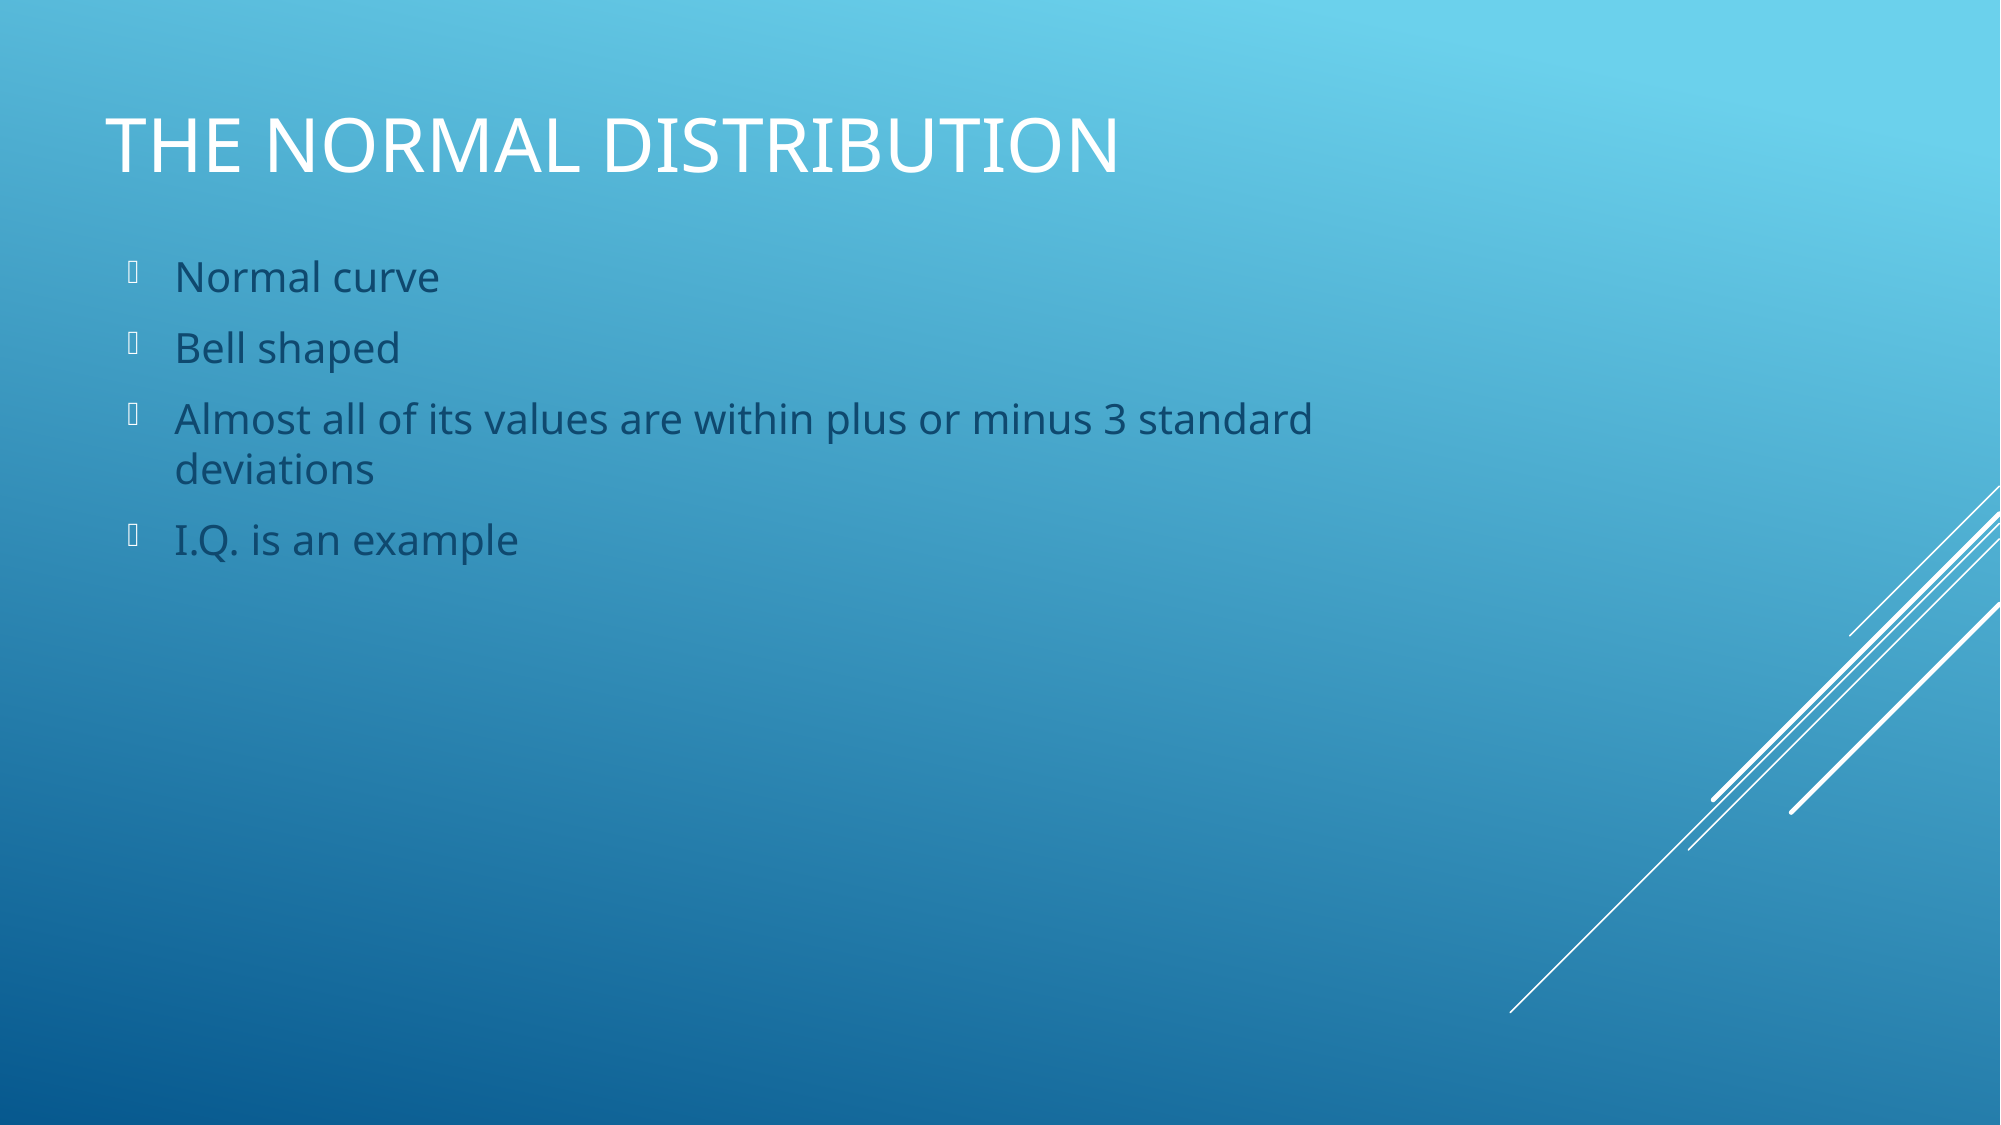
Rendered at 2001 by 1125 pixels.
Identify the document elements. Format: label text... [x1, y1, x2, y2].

title The Normal Distribution [90, 19, 1491, 267]
list Normal curve Bell shaped Almost all of its values are within plus or minus 3 standard deviations I.Q. is an example [112, 243, 1513, 837]
